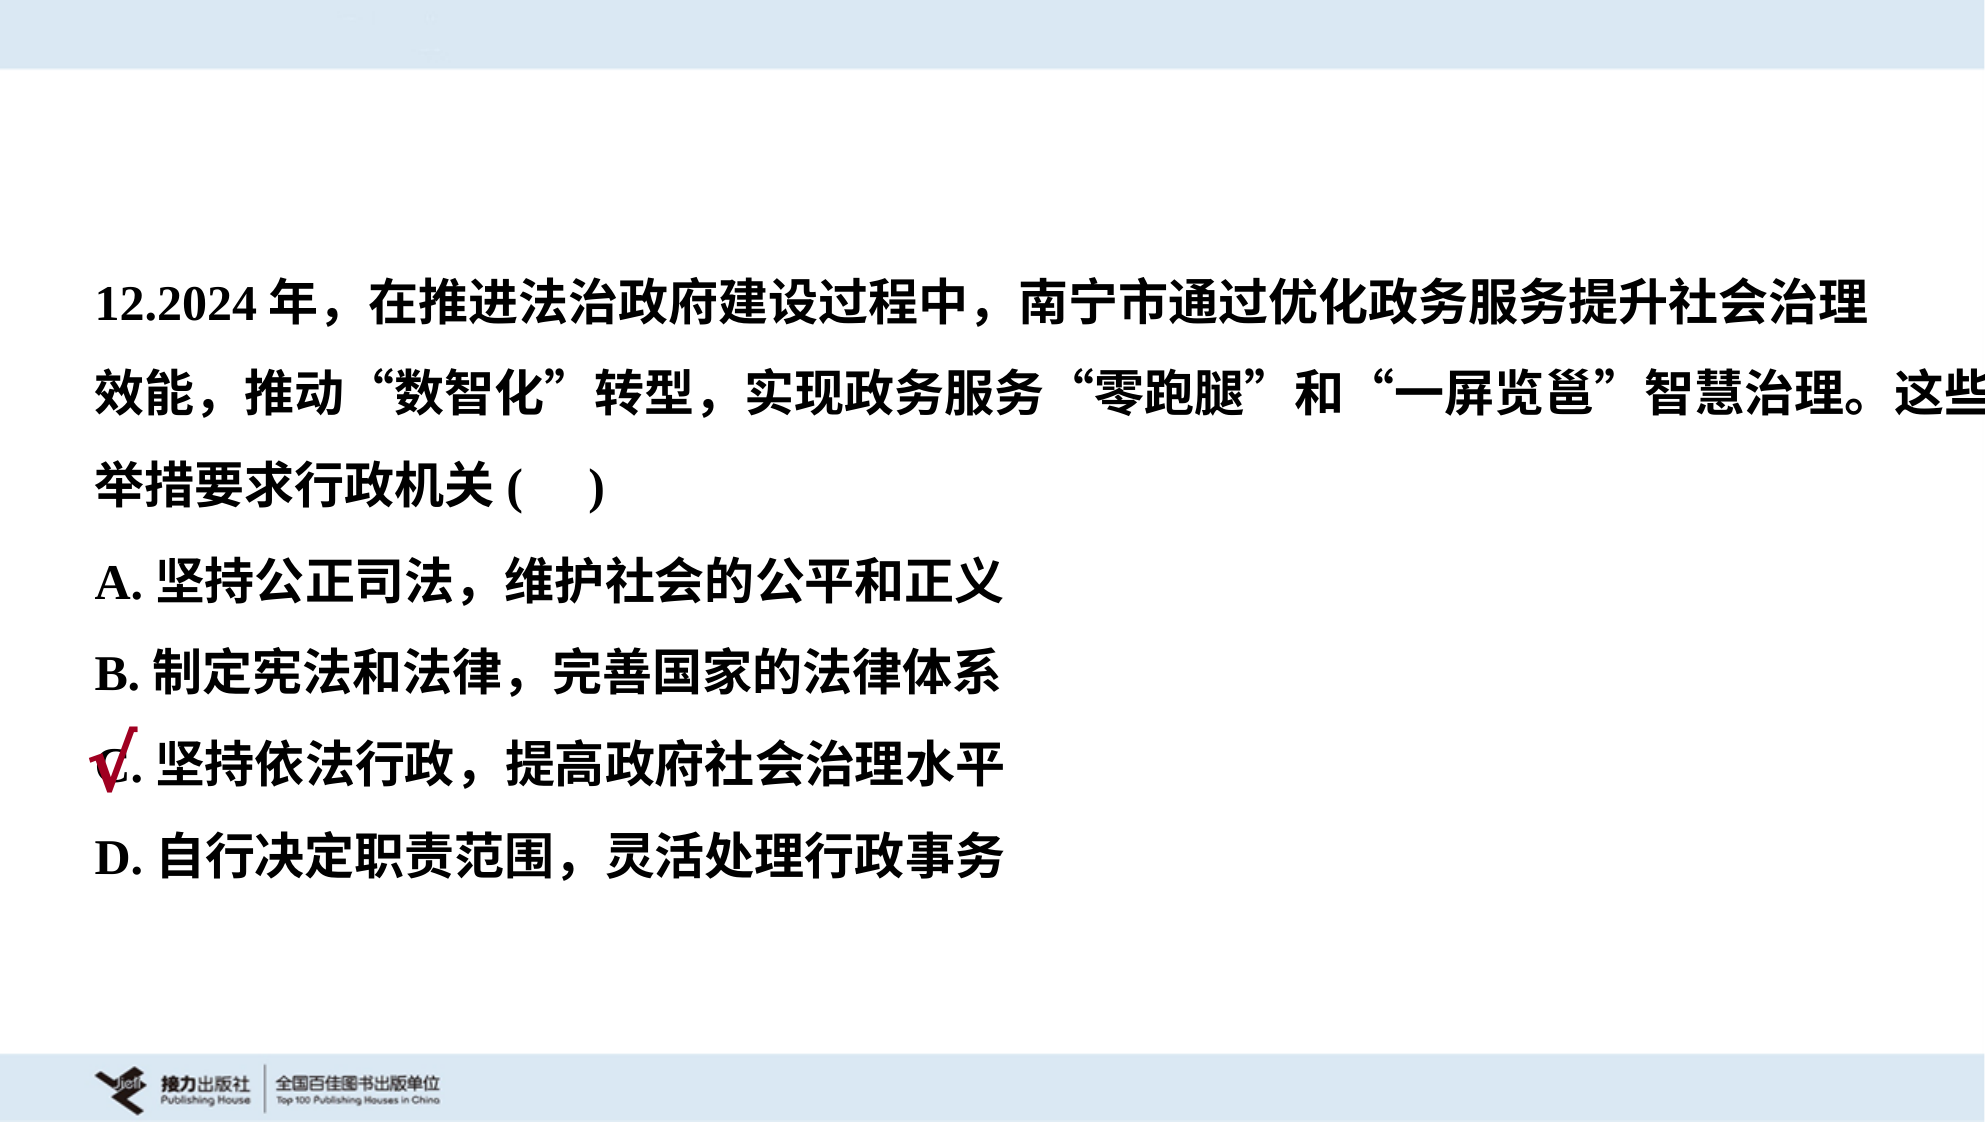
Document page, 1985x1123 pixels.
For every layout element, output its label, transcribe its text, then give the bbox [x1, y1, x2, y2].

text_box √ [86, 714, 139, 807]
picture [0, 0, 1985, 1122]
text_box 12.2024年，在推进法治政府建设过程中，南宁市通过优化政务服务提升社会治理 效能，推动“数智化”转型，实现政务服务“零跑腿”和“一屏览邕”智慧治理。这些 举措要求行政机关( ) [94, 238, 1892, 514]
text_box A.坚持公正司法，维护社会的公平和正义 B.制定宪法和法律，完善国家的法律体系 C.坚持依法行政，提高政府社会治理水平 D.自行决定职责范围，灵活处理行政事务 [94, 517, 1892, 885]
